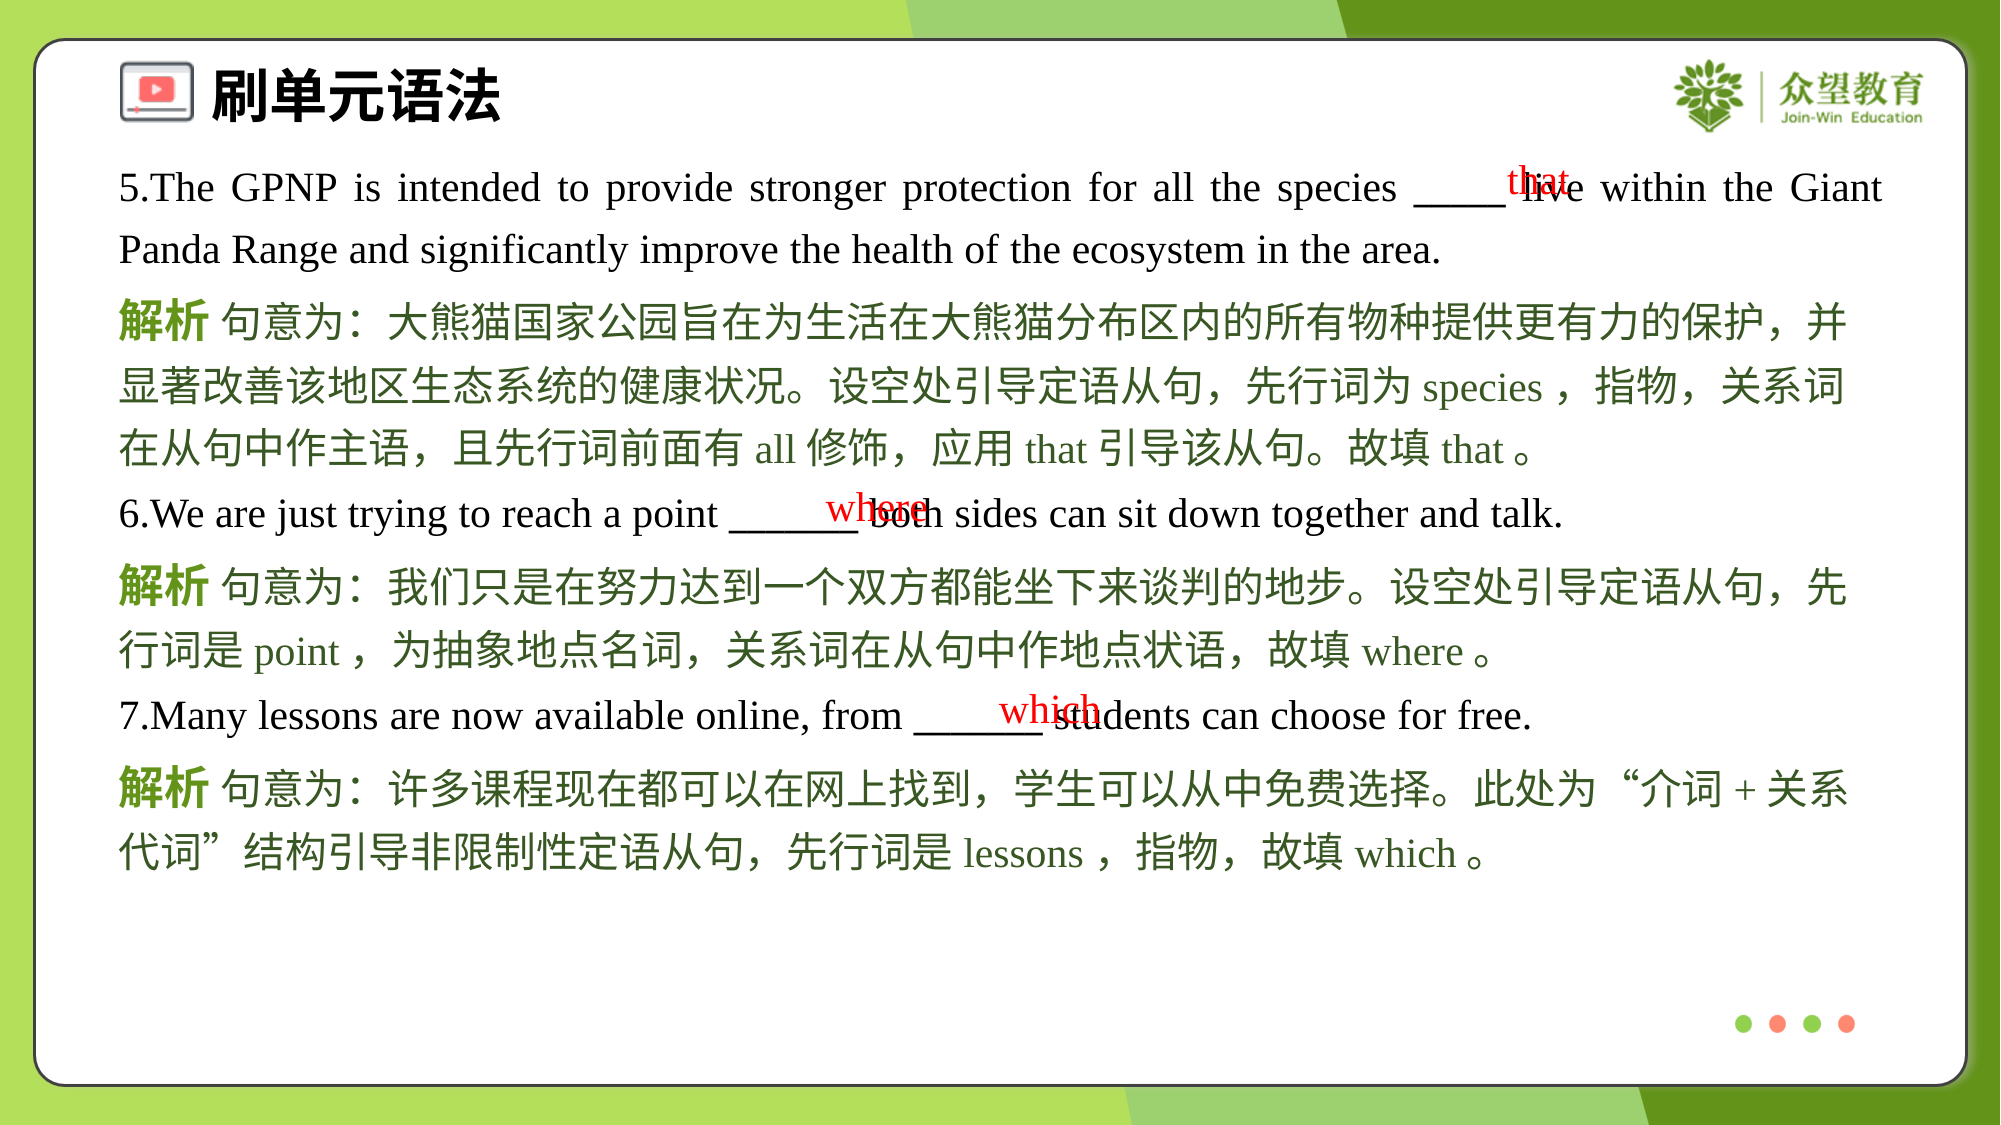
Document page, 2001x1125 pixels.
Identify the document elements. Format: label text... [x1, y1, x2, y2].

text_box 解析 句意为：大熊猫国家公园旨在为生活在大熊猫分布区内的所有物种提供更有力的保护，并显著改善该地区生态系统的健康状况。设空处引导定语从句，先行词为species，指物，关系词在从句中作主语，且先行词前面有all修饰，应用that引导该从句。故填that。 [118, 278, 1883, 468]
text_box 5.The GPNP is intended to provide stronger protection for all the species _____ live within the Giant Panda Range and significantly improve the health of the ecosystem in the area. [118, 146, 1883, 267]
picture [0, 0, 2000, 1125]
text_box which [994, 669, 1106, 727]
text_box 6.We are just trying to reach a point _______ both sides can sit down together and talk. [118, 473, 1883, 531]
text_box 解析 句意为：许多课程现在都可以在网上找到，学生可以从中免费选择。此处为“介词+关系代词”结构引导非限制性定语从句，先行词是lessons，指物，故填which。 [118, 744, 1883, 872]
text_box that [1502, 140, 1575, 199]
text_box 7.Many lessons are now available online, from _______ students can choose for free. [118, 675, 1883, 733]
text_box 解析 句意为：我们只是在努力达到一个双方都能坐下来谈判的地步。设空处引导定语从句，先行词是point，为抽象地点名词，关系词在从句中作地点状语，故填where。 [118, 542, 1883, 670]
text_box where [821, 467, 933, 525]
